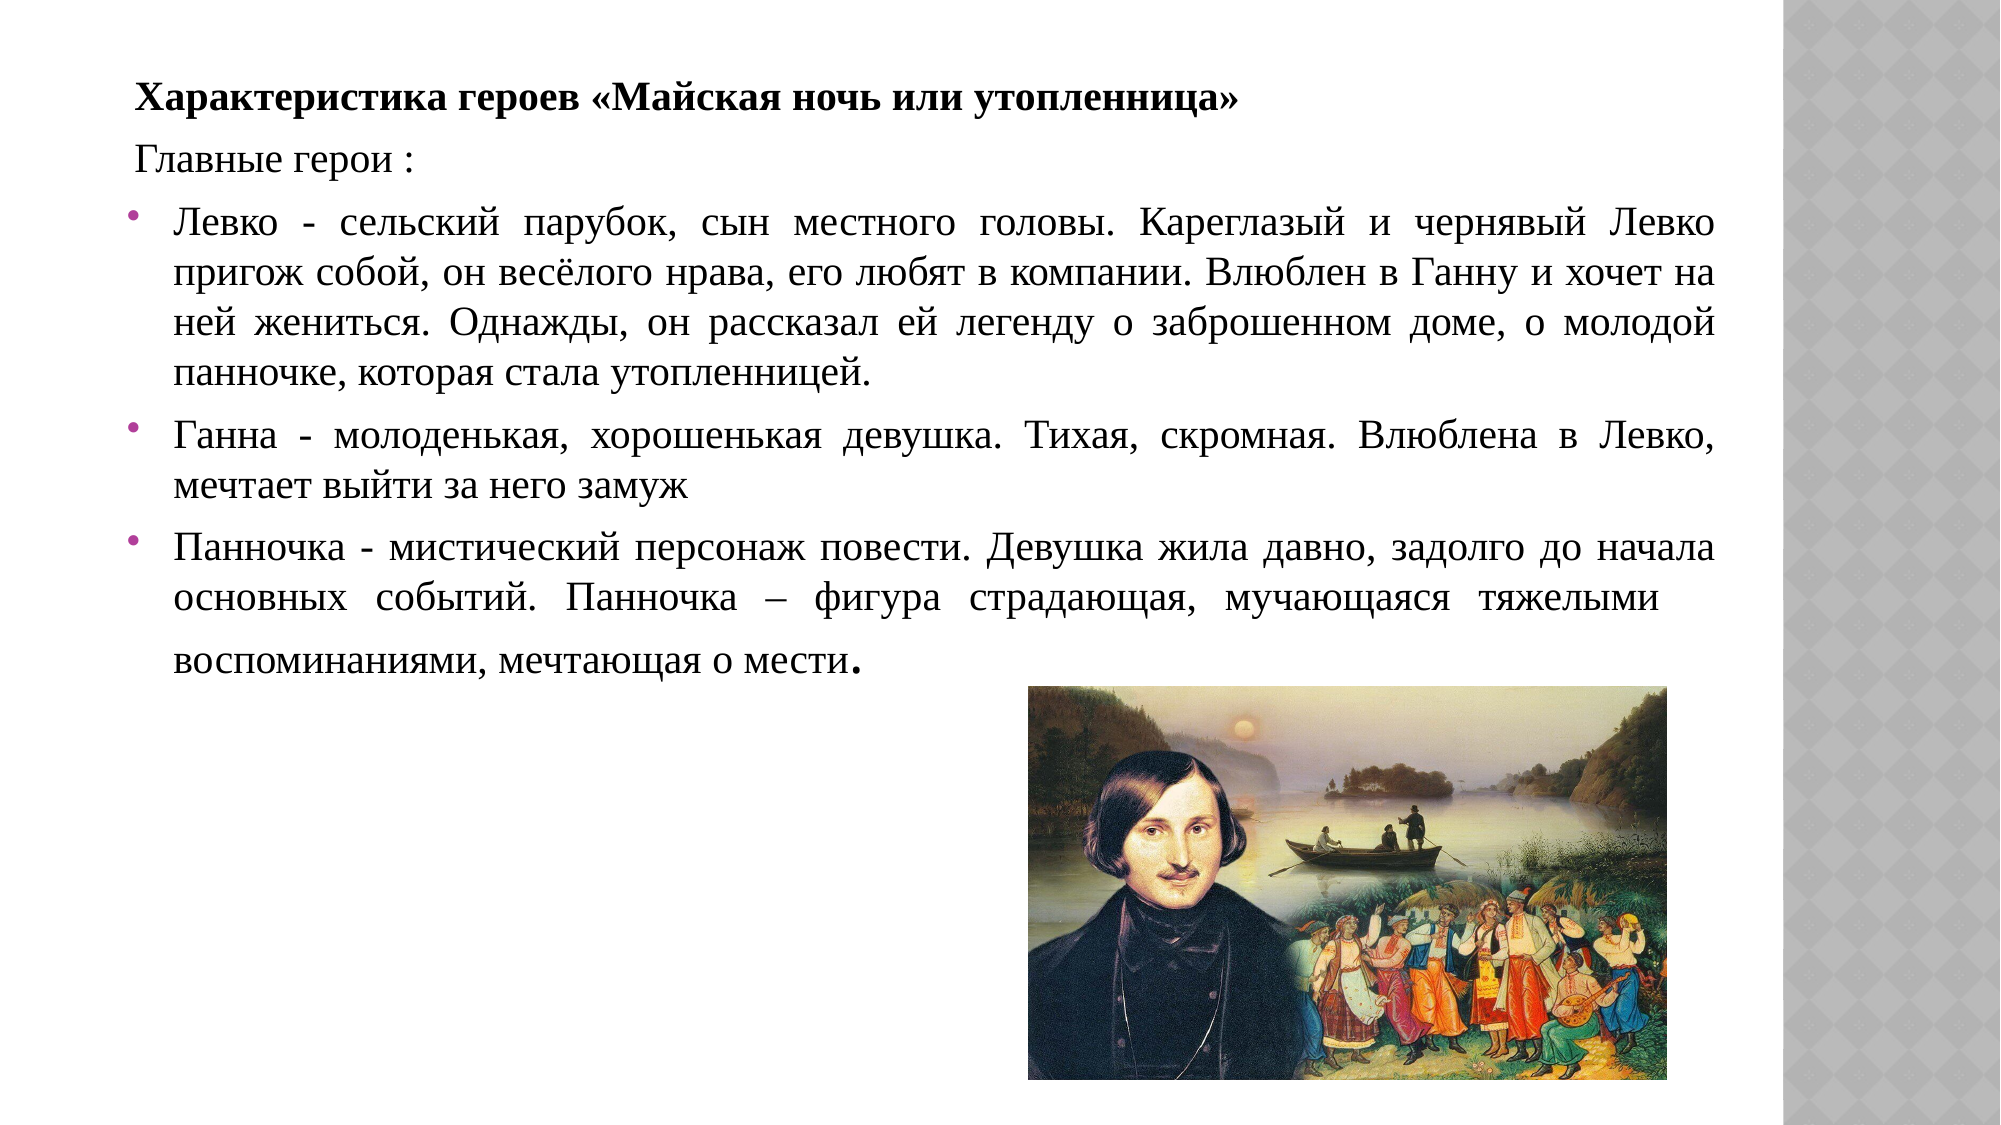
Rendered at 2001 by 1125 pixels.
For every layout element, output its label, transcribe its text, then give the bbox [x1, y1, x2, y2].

list Характеристика героев «Майская ночь или утопленница» Главные герои : Левко - сельский парубок, сын местного головы. Кареглазый и чернявый Левко пригож собой, он весёлого нрава, его любят в компании. Влюблен в Ганну и хочет на ней жениться. Однажды, он рассказал ей легенду о заброшенном доме, о молодой панночке, которая стала утопленницей. Ганна - молоденькая, хорошенькая девушка. Тихая, скромная. Влюблена в Левко, мечтает выйти за него замуж Панночка - мистический персонаж повести. Девушка жила давно, задолго до начала основных событий. Панночка – фигура страдающая, мучающаяся тяжелыми воспоминаниями, мечтающая о мести. [113, 61, 1731, 1125]
picture [1027, 685, 1668, 1080]
